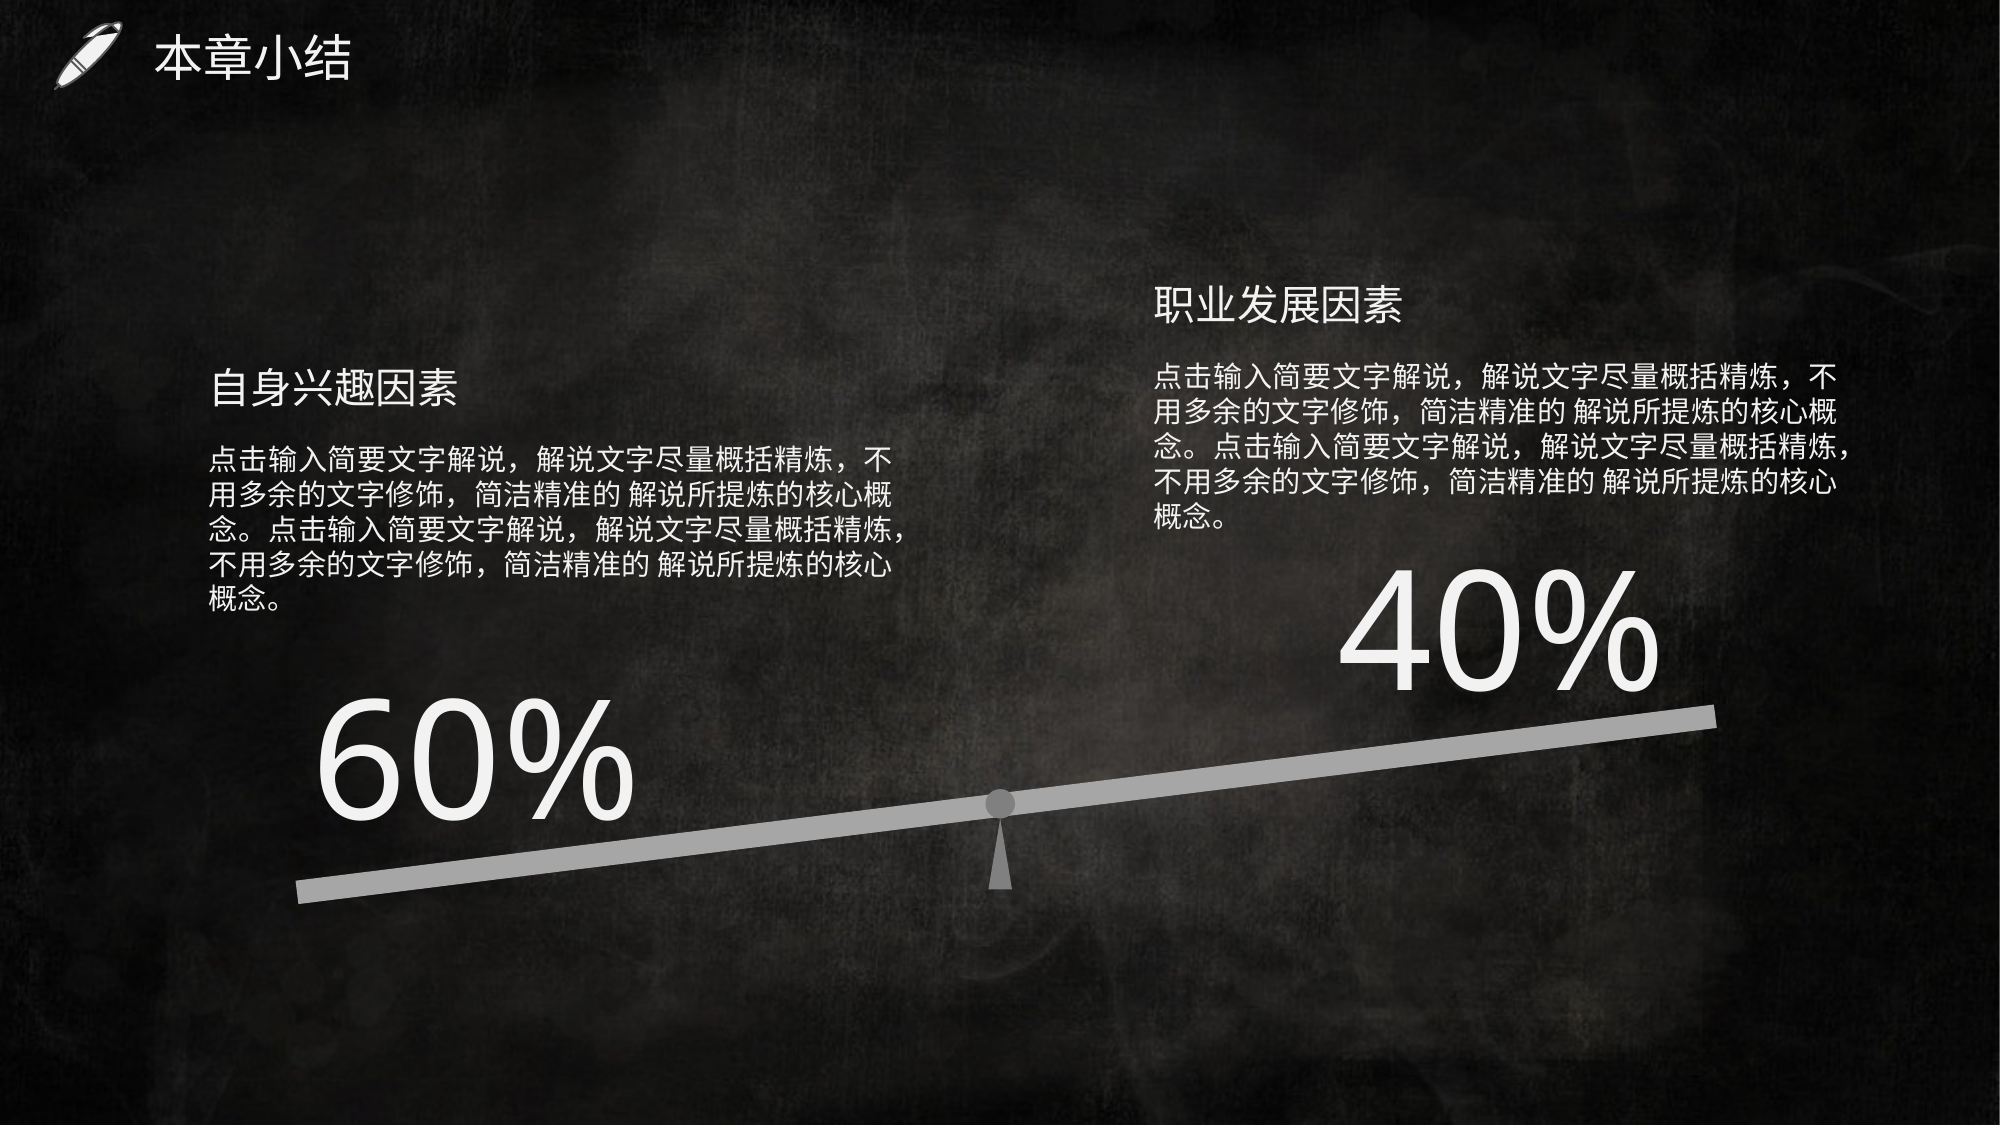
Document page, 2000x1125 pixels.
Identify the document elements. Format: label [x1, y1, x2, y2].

text_box [291, 788, 1722, 890]
picture [0, 0, 2000, 1125]
